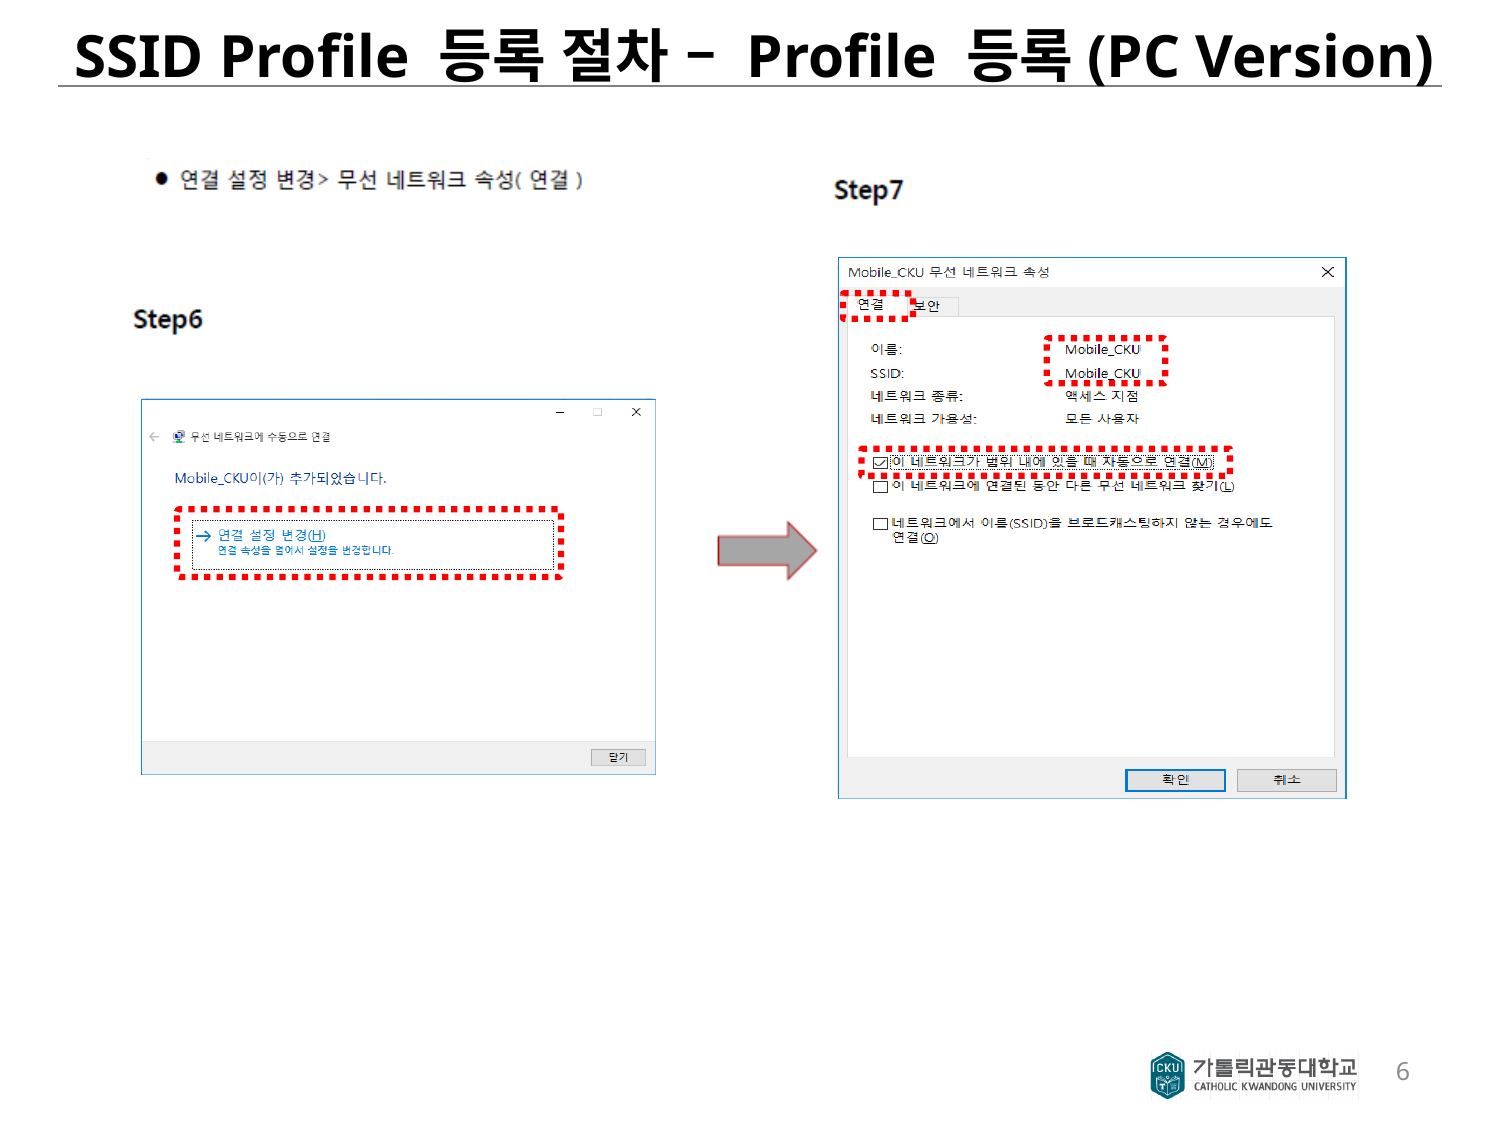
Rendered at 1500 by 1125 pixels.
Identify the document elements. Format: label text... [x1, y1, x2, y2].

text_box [838, 257, 1347, 799]
picture [147, 158, 915, 217]
slide_number 6 [1074, 1042, 1425, 1103]
picture [87, 255, 1412, 870]
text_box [141, 399, 656, 776]
text_box SSID Profile 등록 절차 – Profile 등록(PC Version) [59, 11, 1449, 97]
